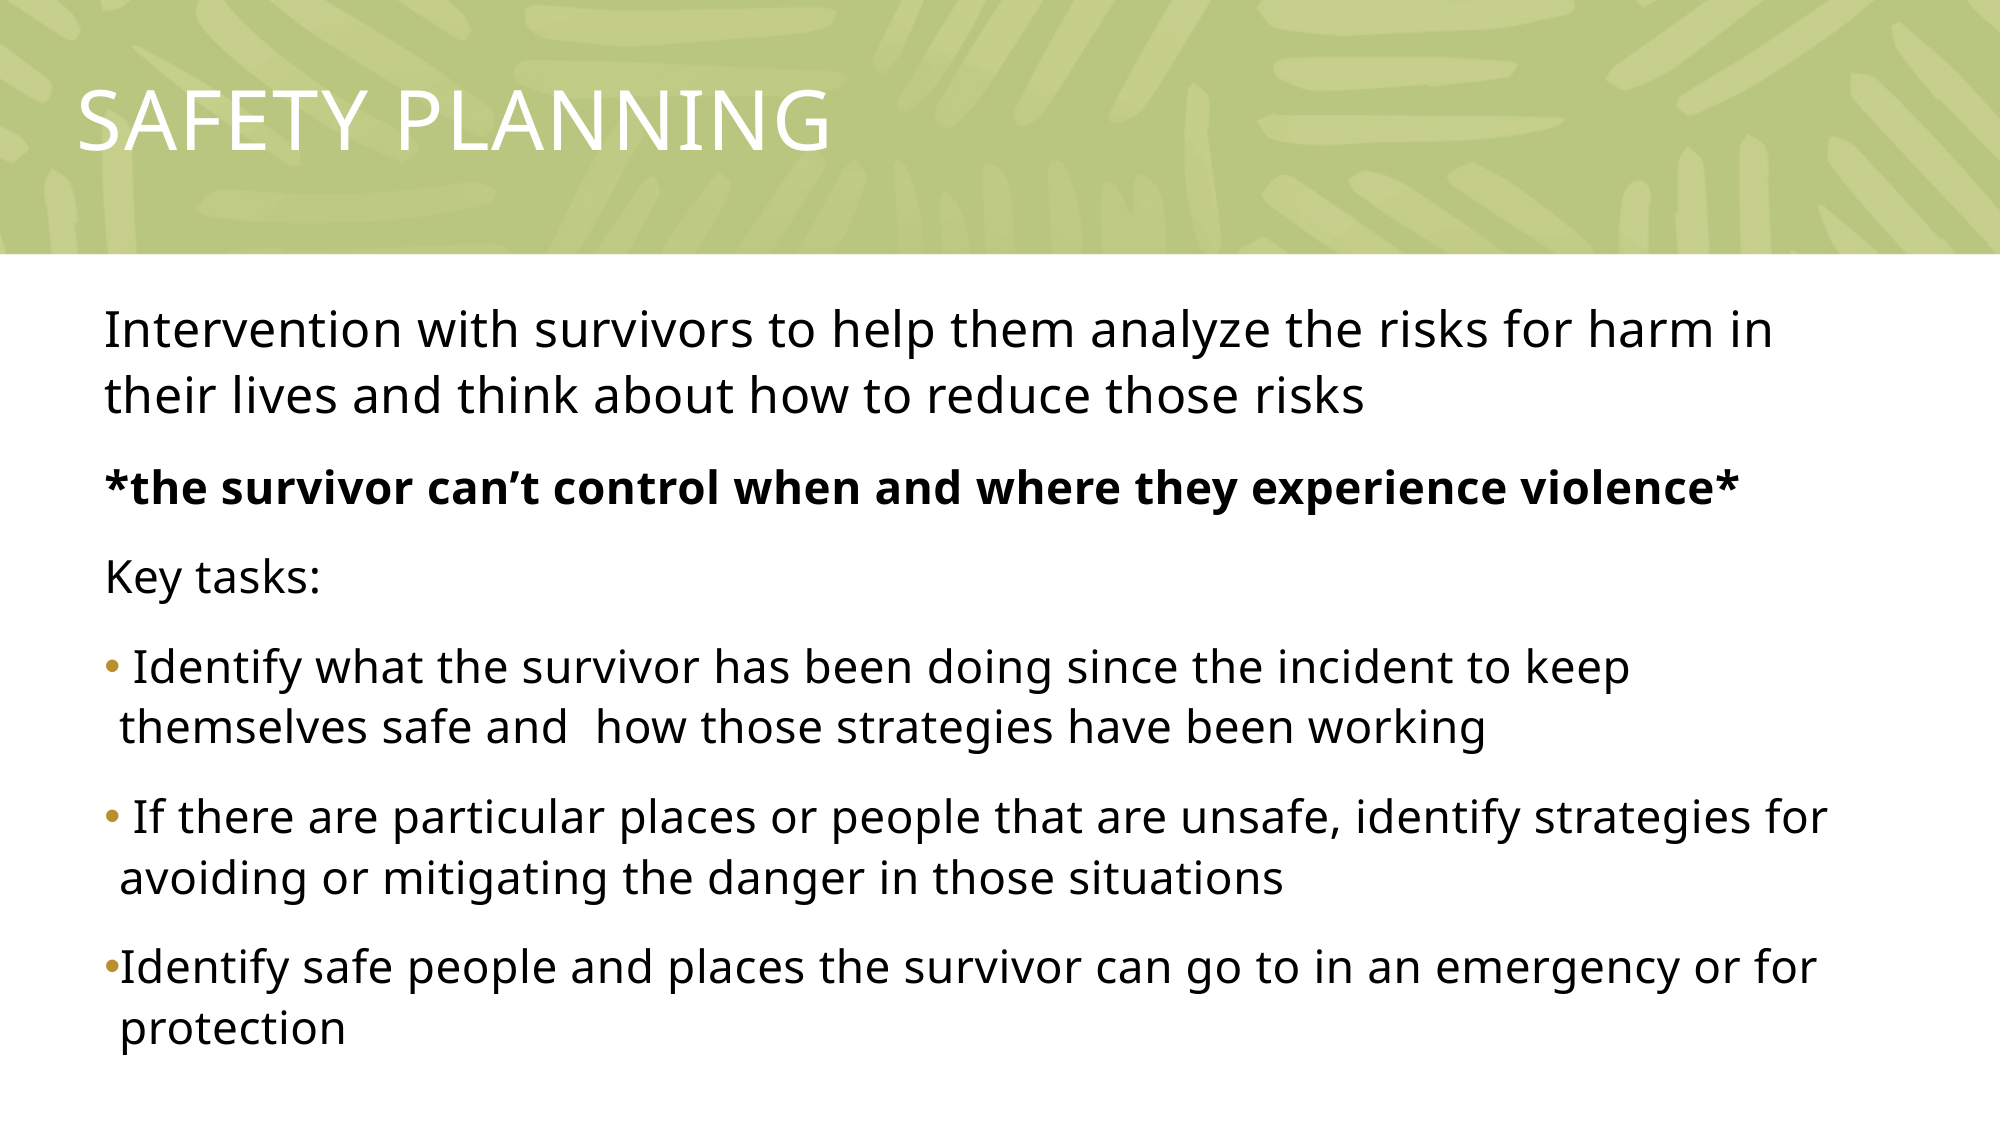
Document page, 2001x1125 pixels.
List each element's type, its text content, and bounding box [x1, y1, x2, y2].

picture [0, 0, 2000, 1125]
title Safety planning [61, 33, 1938, 220]
list Intervention with survivors to help them analyze the risks for harm in their lives and think about how to reduce those risks *the survivor can’t control when and where they experience violence* Key tasks: Identify what the survivor has been doing since the incident to keep themselves safe and how those strategies have been working If there are particular places or people that are unsafe, identify strategies for avoiding or mitigating the danger in those situations Identify safe people and places the survivor can go to in an emergency or for protection [96, 284, 1869, 1036]
